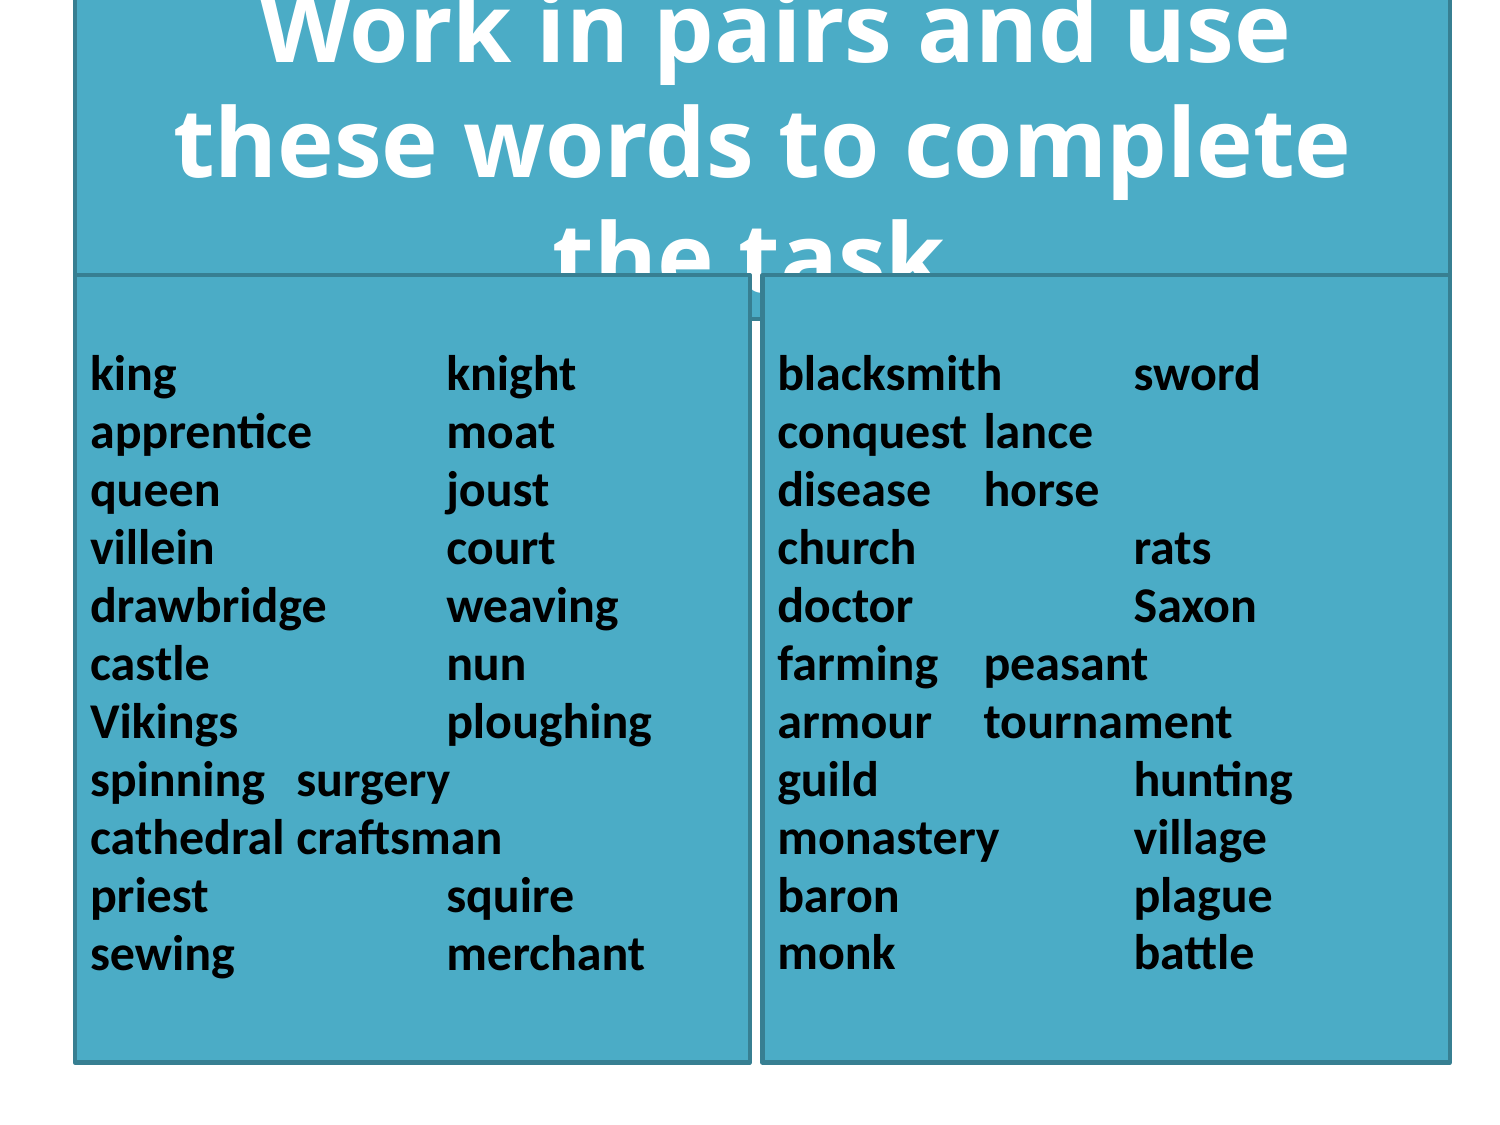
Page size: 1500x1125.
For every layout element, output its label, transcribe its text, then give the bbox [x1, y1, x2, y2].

text_box blacksmith sword conquest lance disease horse church rats doctor Saxon farming peasant armour tournament guild hunting monastery village baron plague monk battle [760, 273, 1452, 1065]
text_box king knight apprentice moat queen joust villein court drawbridge weaving castle nun Vikings ploughing spinning surgery cathedral craftsman priest squire sewing merchant [73, 273, 752, 1065]
title Work in pairs and use these words to complete the task. [73, 0, 1452, 321]
